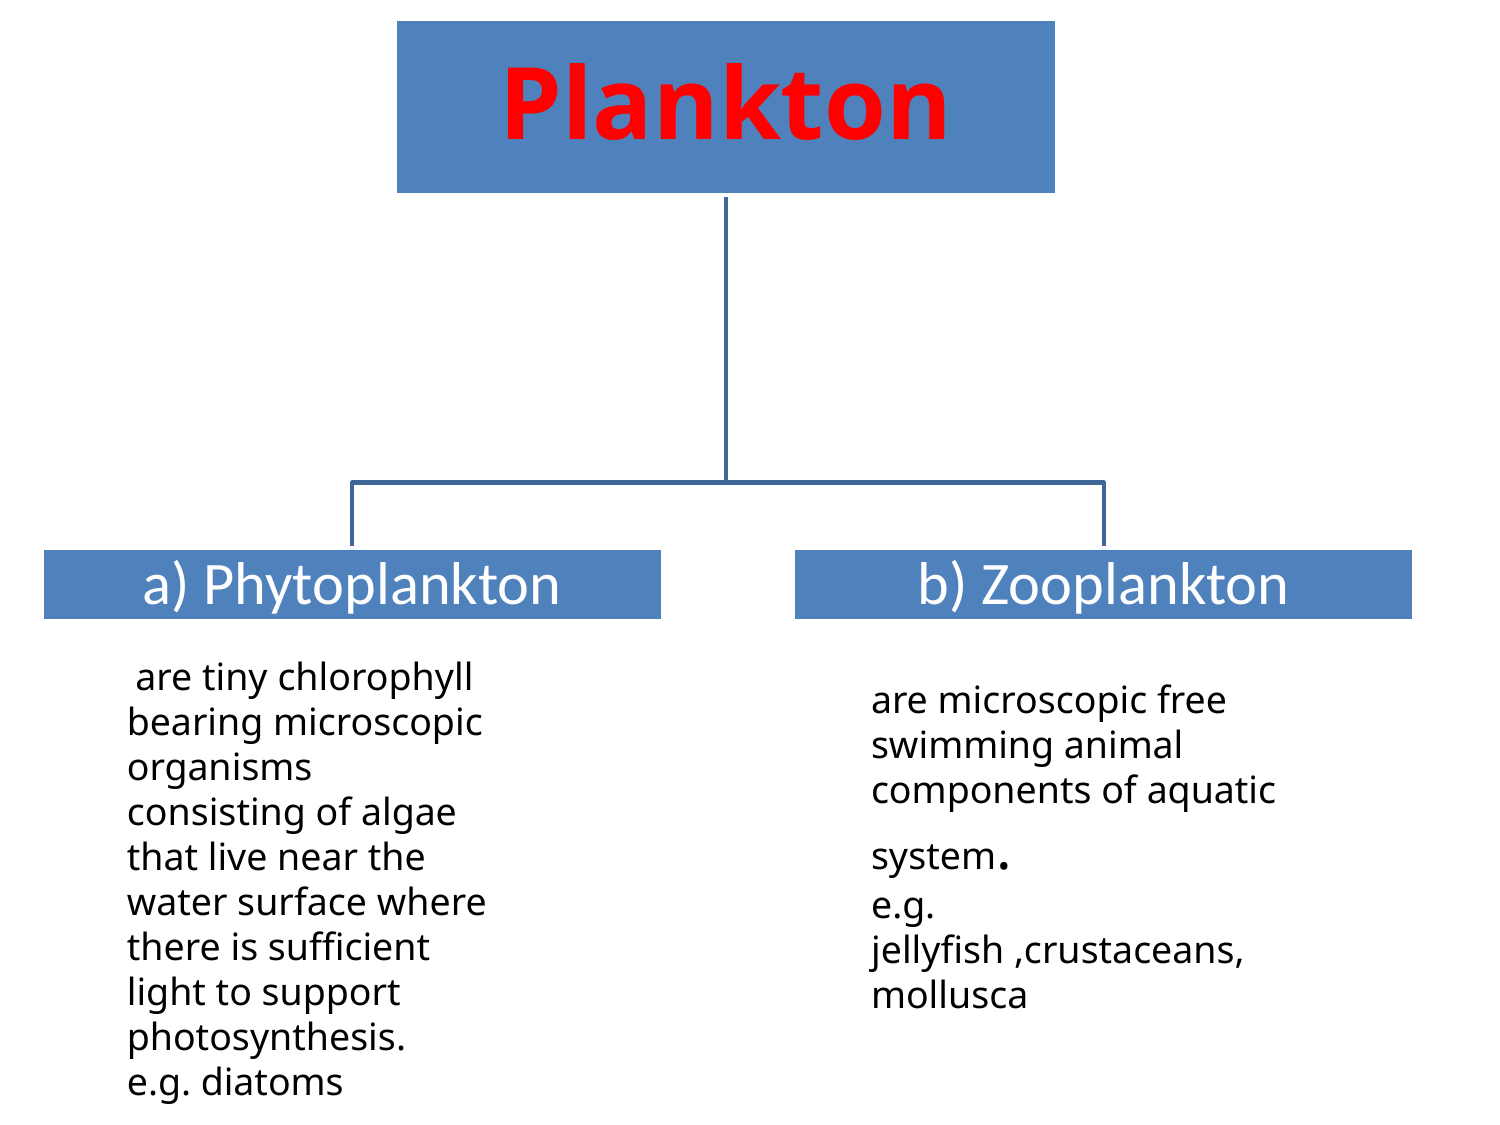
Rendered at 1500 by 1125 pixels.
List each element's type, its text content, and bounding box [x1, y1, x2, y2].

text_box are microscopic free swimming animal components of aquatic system. e.g. jellyfish ,crustaceans, mollusca [856, 854, 1317, 1125]
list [40, 18, 1416, 845]
text_box are tiny chlorophyll bearing microscopic organisms consisting of algae that live near the water surface where there is sufficient light to support photosynthesis. e.g. diatoms [112, 854, 514, 1125]
